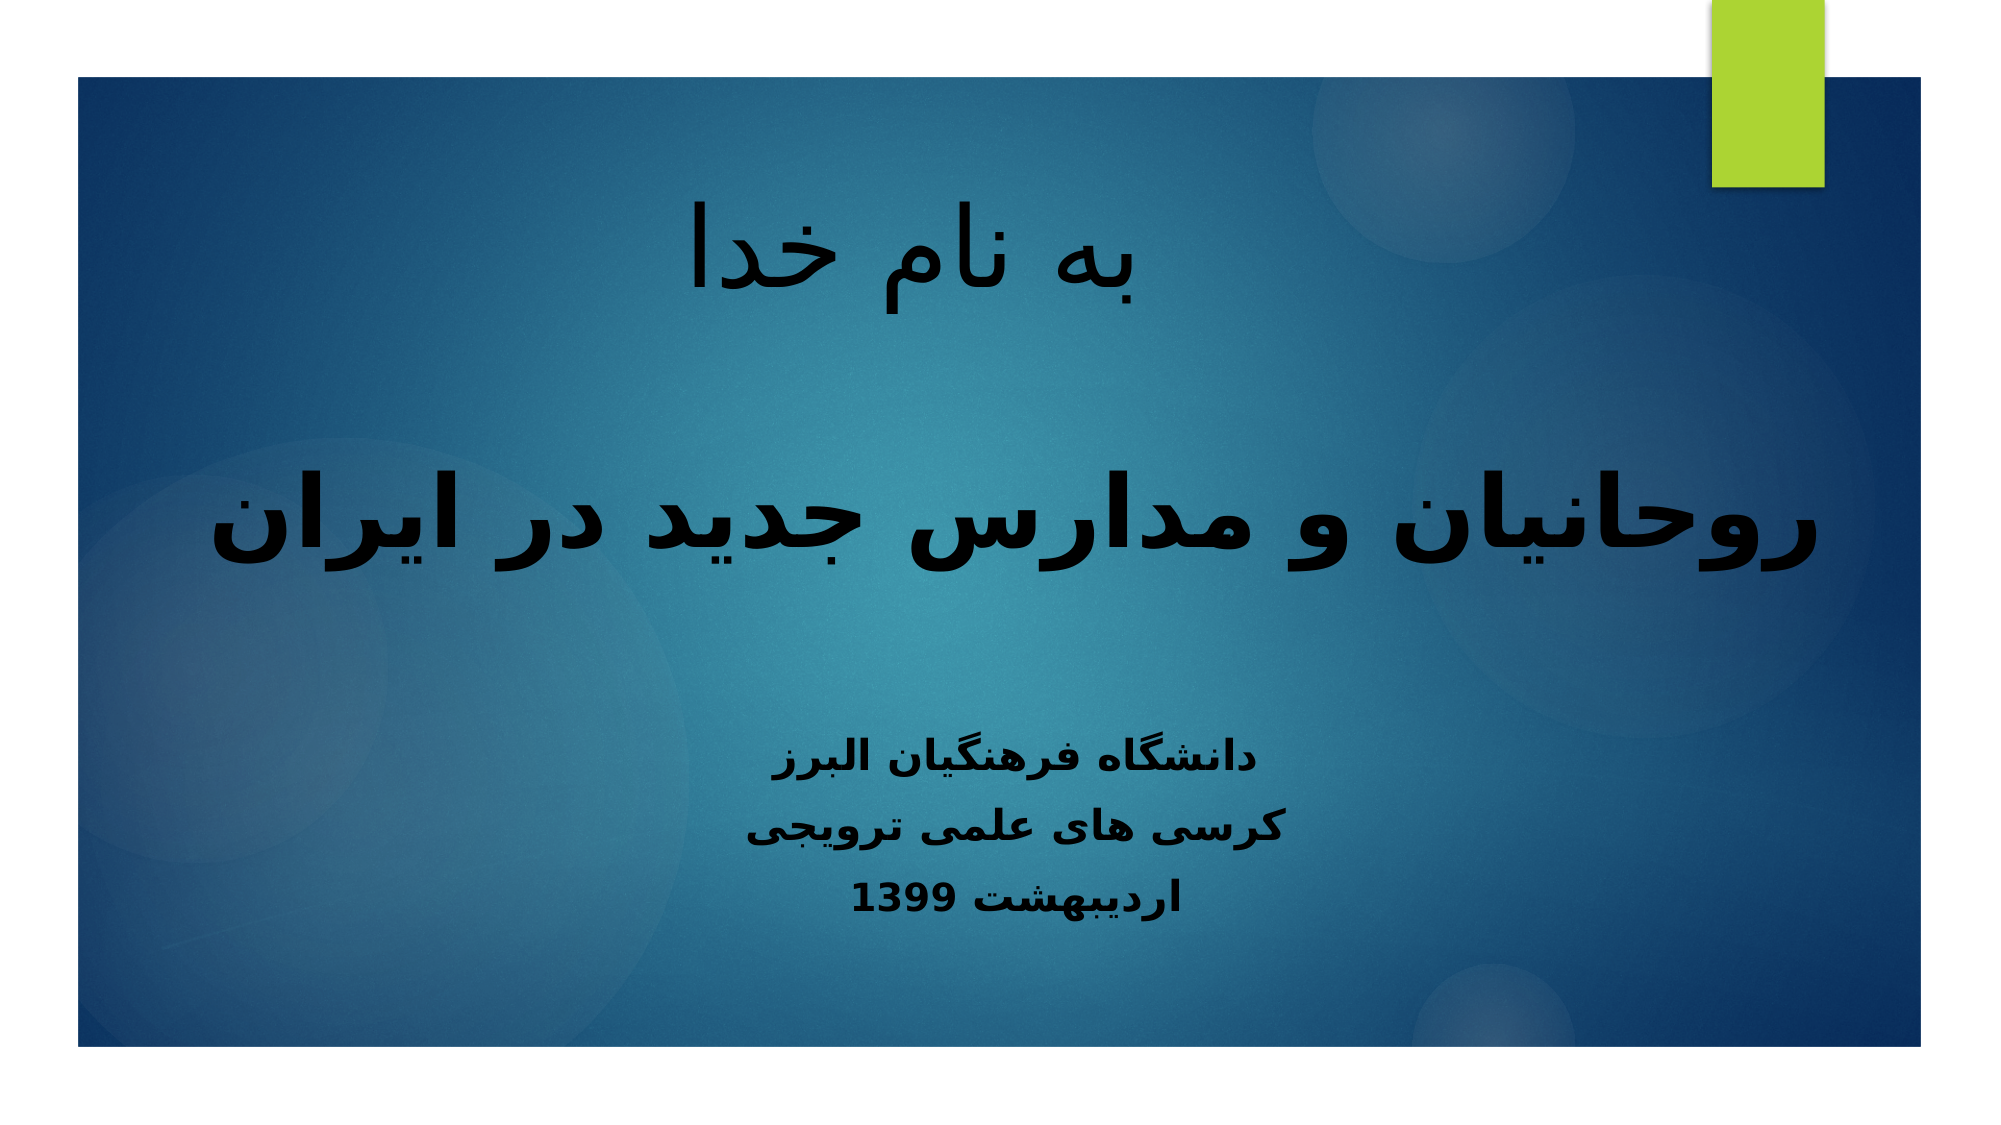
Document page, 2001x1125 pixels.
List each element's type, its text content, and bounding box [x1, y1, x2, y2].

subtitle روحانیان و مدارس جدید در ایران دانشگاه فرهنگیان البرز کرسی های علمی ترویجی اردیبهشت 1399 [189, 439, 1843, 1018]
title به نام خدا [189, 98, 1638, 318]
